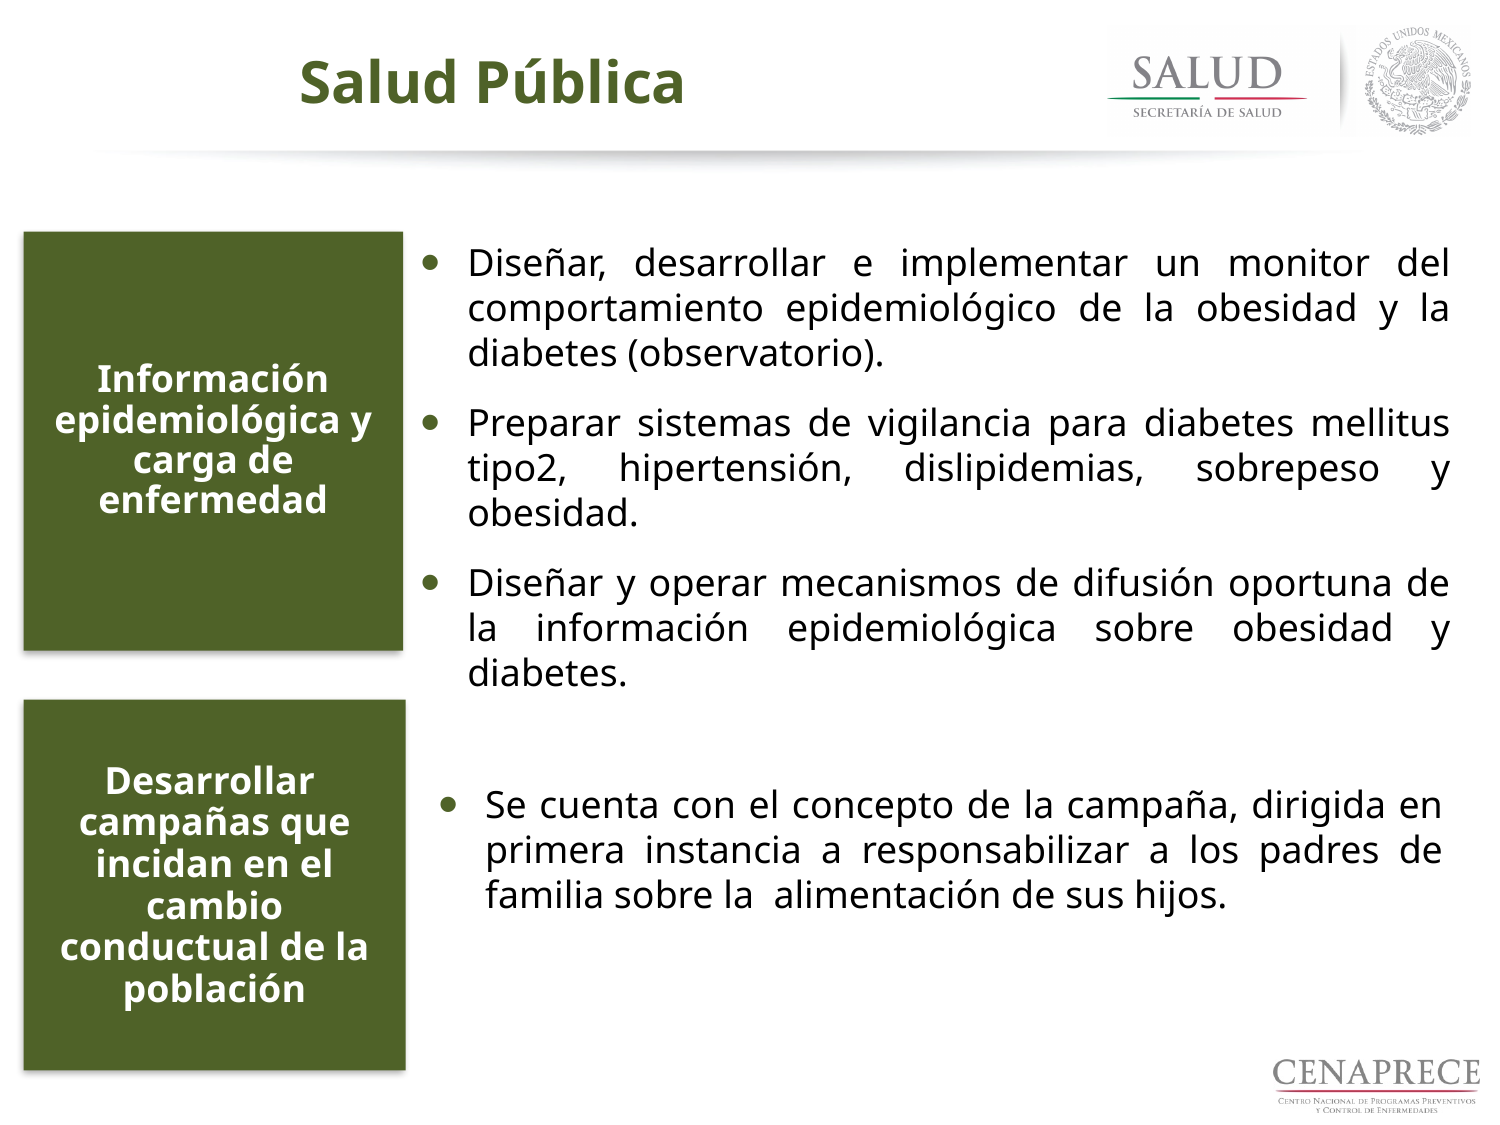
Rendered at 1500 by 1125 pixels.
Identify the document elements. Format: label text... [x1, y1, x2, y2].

text_box Salud Pública [0, 0, 987, 161]
picture [1273, 1059, 1480, 1113]
picture [75, 143, 1393, 183]
picture [1107, 25, 1471, 137]
text_box Información epidemiológica y carga de enfermedad [22, 230, 405, 653]
text_box Desarrollar campañas que incidan en el cambio conductual de la población [22, 697, 408, 1072]
text_box Diseñar, desarrollar e implementar un monitor del comportamiento epidemiológico de la obesidad y la diabetes (observatorio). Preparar sistemas de vigilancia para diabetes mellitus tipo2, hipertensión, dislipidemias, sobrepeso y obesidad. Diseñar y operar mecanismos de difusión oportuna de la información epidemiológica sobre obesidad y diabetes. [405, 231, 1467, 702]
text_box Se cuenta con el concepto de la campaña, dirigida en primera instancia a responsabilizar a los padres de familia sobre la alimentación de sus hijos. [423, 773, 1459, 924]
